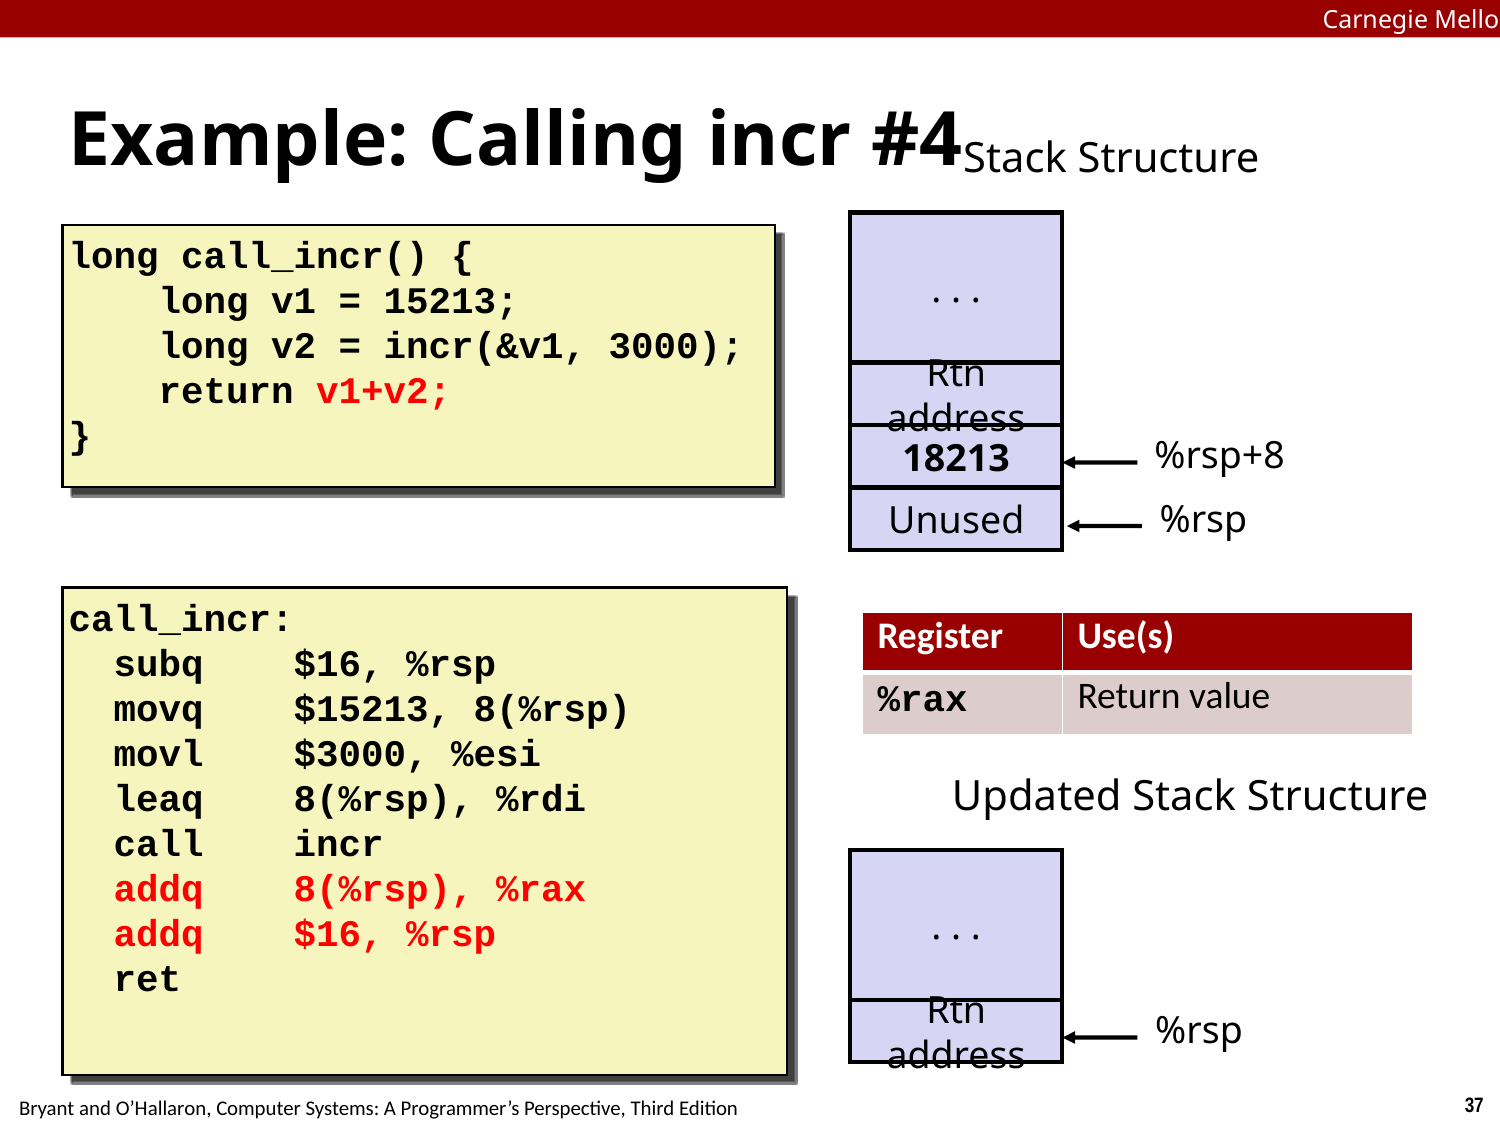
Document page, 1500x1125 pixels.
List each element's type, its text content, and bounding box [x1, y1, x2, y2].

text_box [1063, 1031, 1138, 1044]
text_box %rsp [1153, 488, 1254, 546]
text_box [1062, 456, 1138, 469]
text_box Carnegie Mellon [1322, 3, 1500, 33]
table_cell %rax [863, 675, 1062, 734]
table_header Use(s) [1063, 613, 1412, 670]
text_box [0, 0, 1500, 38]
text_box Rtn address [849, 362, 1063, 425]
table_cell Return value [1063, 675, 1412, 734]
text_box Stack Structure [956, 125, 1266, 188]
text_box call_incr: subq $16, %rsp movq $15213, 8(%rsp) movl $3000, %esi leaq 8(%rsp), %rdi call incr addq 8(%rsp), %rax addq $16, %rsp ret [62, 587, 788, 1075]
text_box Unused [849, 487, 1063, 550]
text_box long call_incr() { long v1 = 15213; long v2 = incr(&v1, 3000); return v1+v2; } [62, 224, 775, 488]
text_box %rsp [1148, 999, 1250, 1058]
table_header Register [863, 613, 1062, 670]
title Example: Calling incr #4 [62, 41, 1438, 230]
text_box Rtn address [849, 999, 1063, 1063]
text_box . . . [849, 212, 1063, 362]
text_box [1066, 519, 1142, 533]
text_box %rsp+8 [1148, 424, 1292, 483]
text_box 18213 [849, 425, 1063, 487]
text_box Updated Stack Structure [945, 762, 1435, 826]
text_box . . . [849, 849, 1063, 999]
